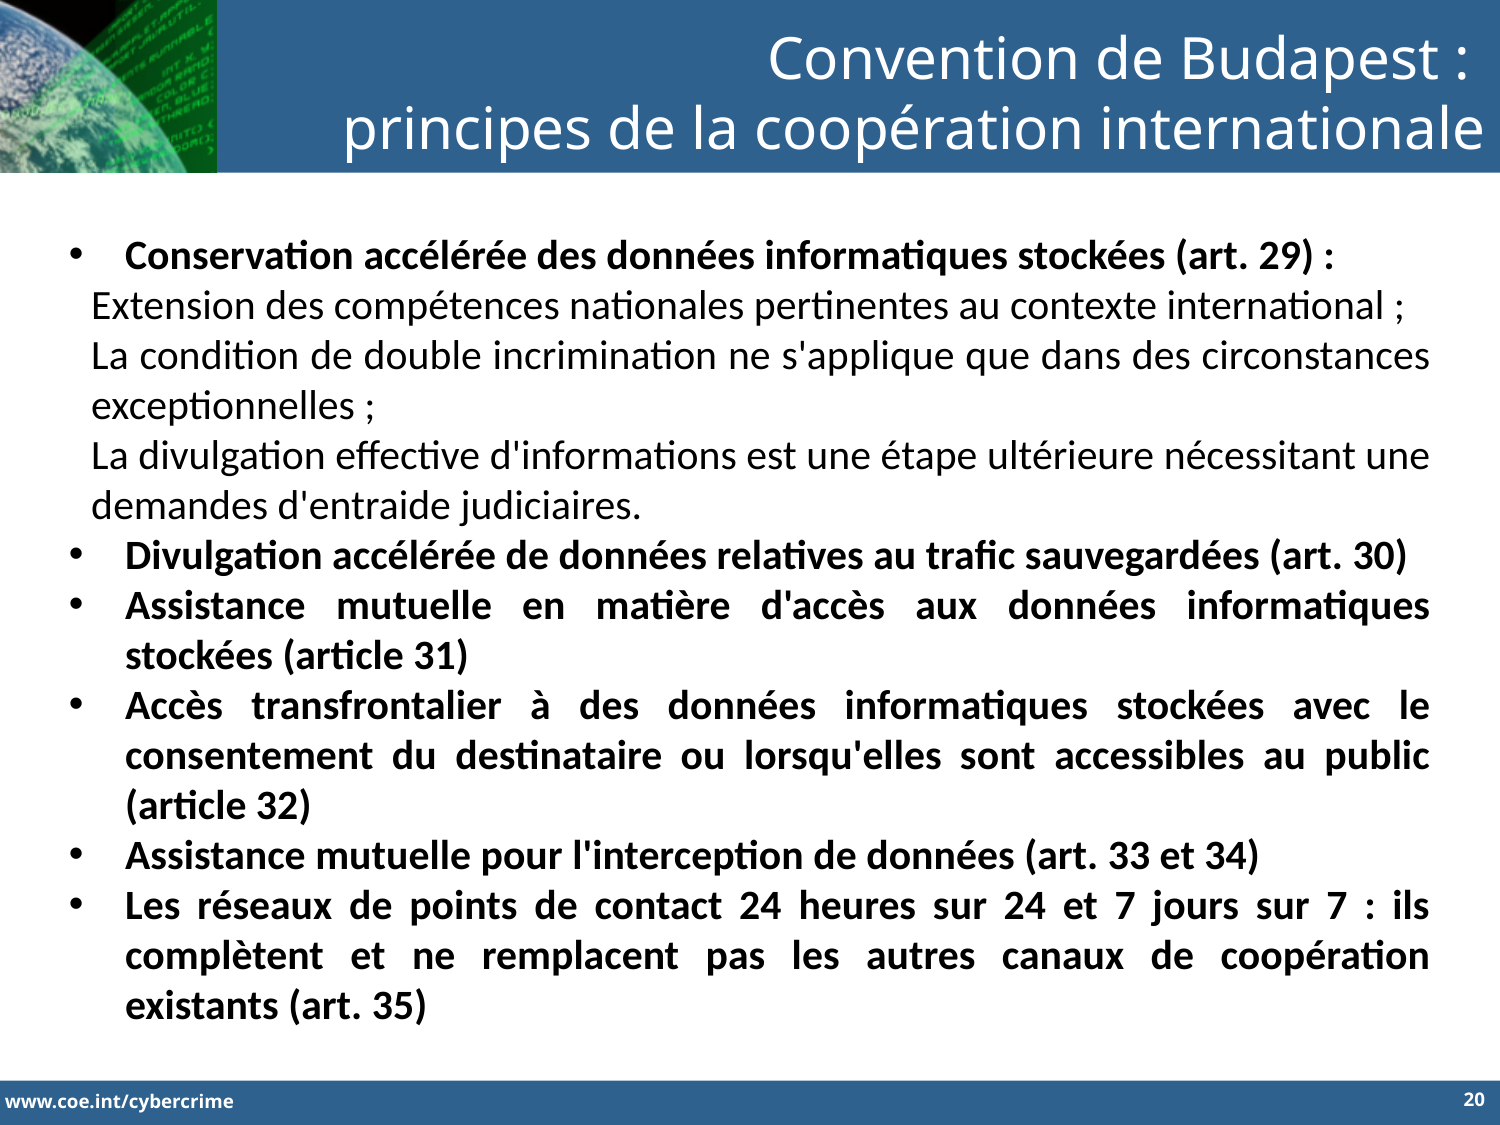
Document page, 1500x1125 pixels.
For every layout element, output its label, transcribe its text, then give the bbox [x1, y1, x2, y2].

text_box Convention de Budapest : principes de la coopération internationale [200, 14, 1500, 169]
picture [0, 1, 217, 173]
text_box Conservation accélérée des données informatiques stockées (art. 29) : Extension des compétences nationales pertinentes au contexte international ; La condition de double incrimination ne s'applique que dans des circonstances exceptionnelles ; La divulgation effective d'informations est une étape ultérieure nécessitant une demandes d'entraide judiciaires. Divulgation accélérée de données relatives au trafic sauvegardées (art. 30) Assistance mutuelle en matière d'accès aux données informatiques stockées (article 31) Accès transfrontalier à des données informatiques stockées avec le consentement du destinataire ou lorsqu'elles sont accessibles au public (article 32) Assistance mutuelle pour l'interception de données (art. 33 et 34) Les réseaux de points de contact 24 heures sur 24 et 7 jours sur 7 : ils complètent et ne remplacent pas les autres canaux de coopération existants (art. 35) [54, 220, 1446, 1036]
slide_number 20 [1149, 1079, 1500, 1125]
